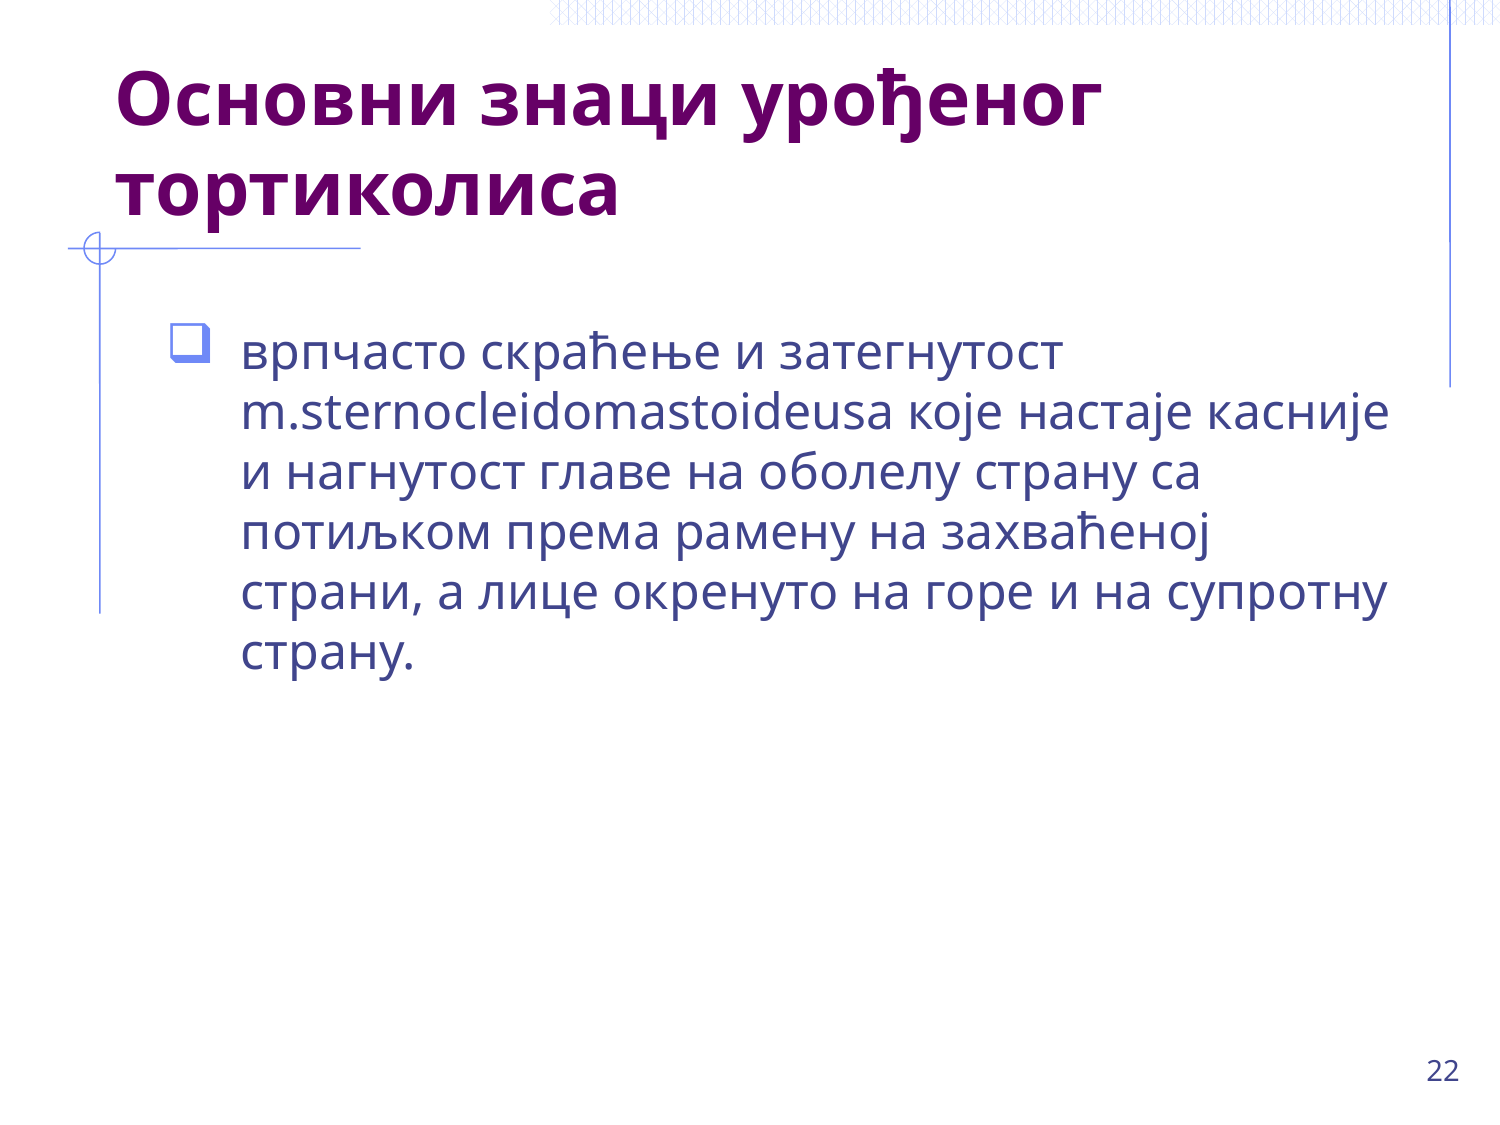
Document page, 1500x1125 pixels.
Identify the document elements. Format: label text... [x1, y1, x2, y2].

title Основни знаци урођеног тортиколиса [99, 49, 1376, 238]
slide_number 22 [1162, 1025, 1475, 1100]
list врпчасто скраћење и затегнутост m.sternocleidomastoideusa које настаје касније и нагнутост главе на оболелу страну са потиљком према рамену на захваћеној страни, а лице окренуто на горе и на супротну страну. [137, 312, 1413, 988]
